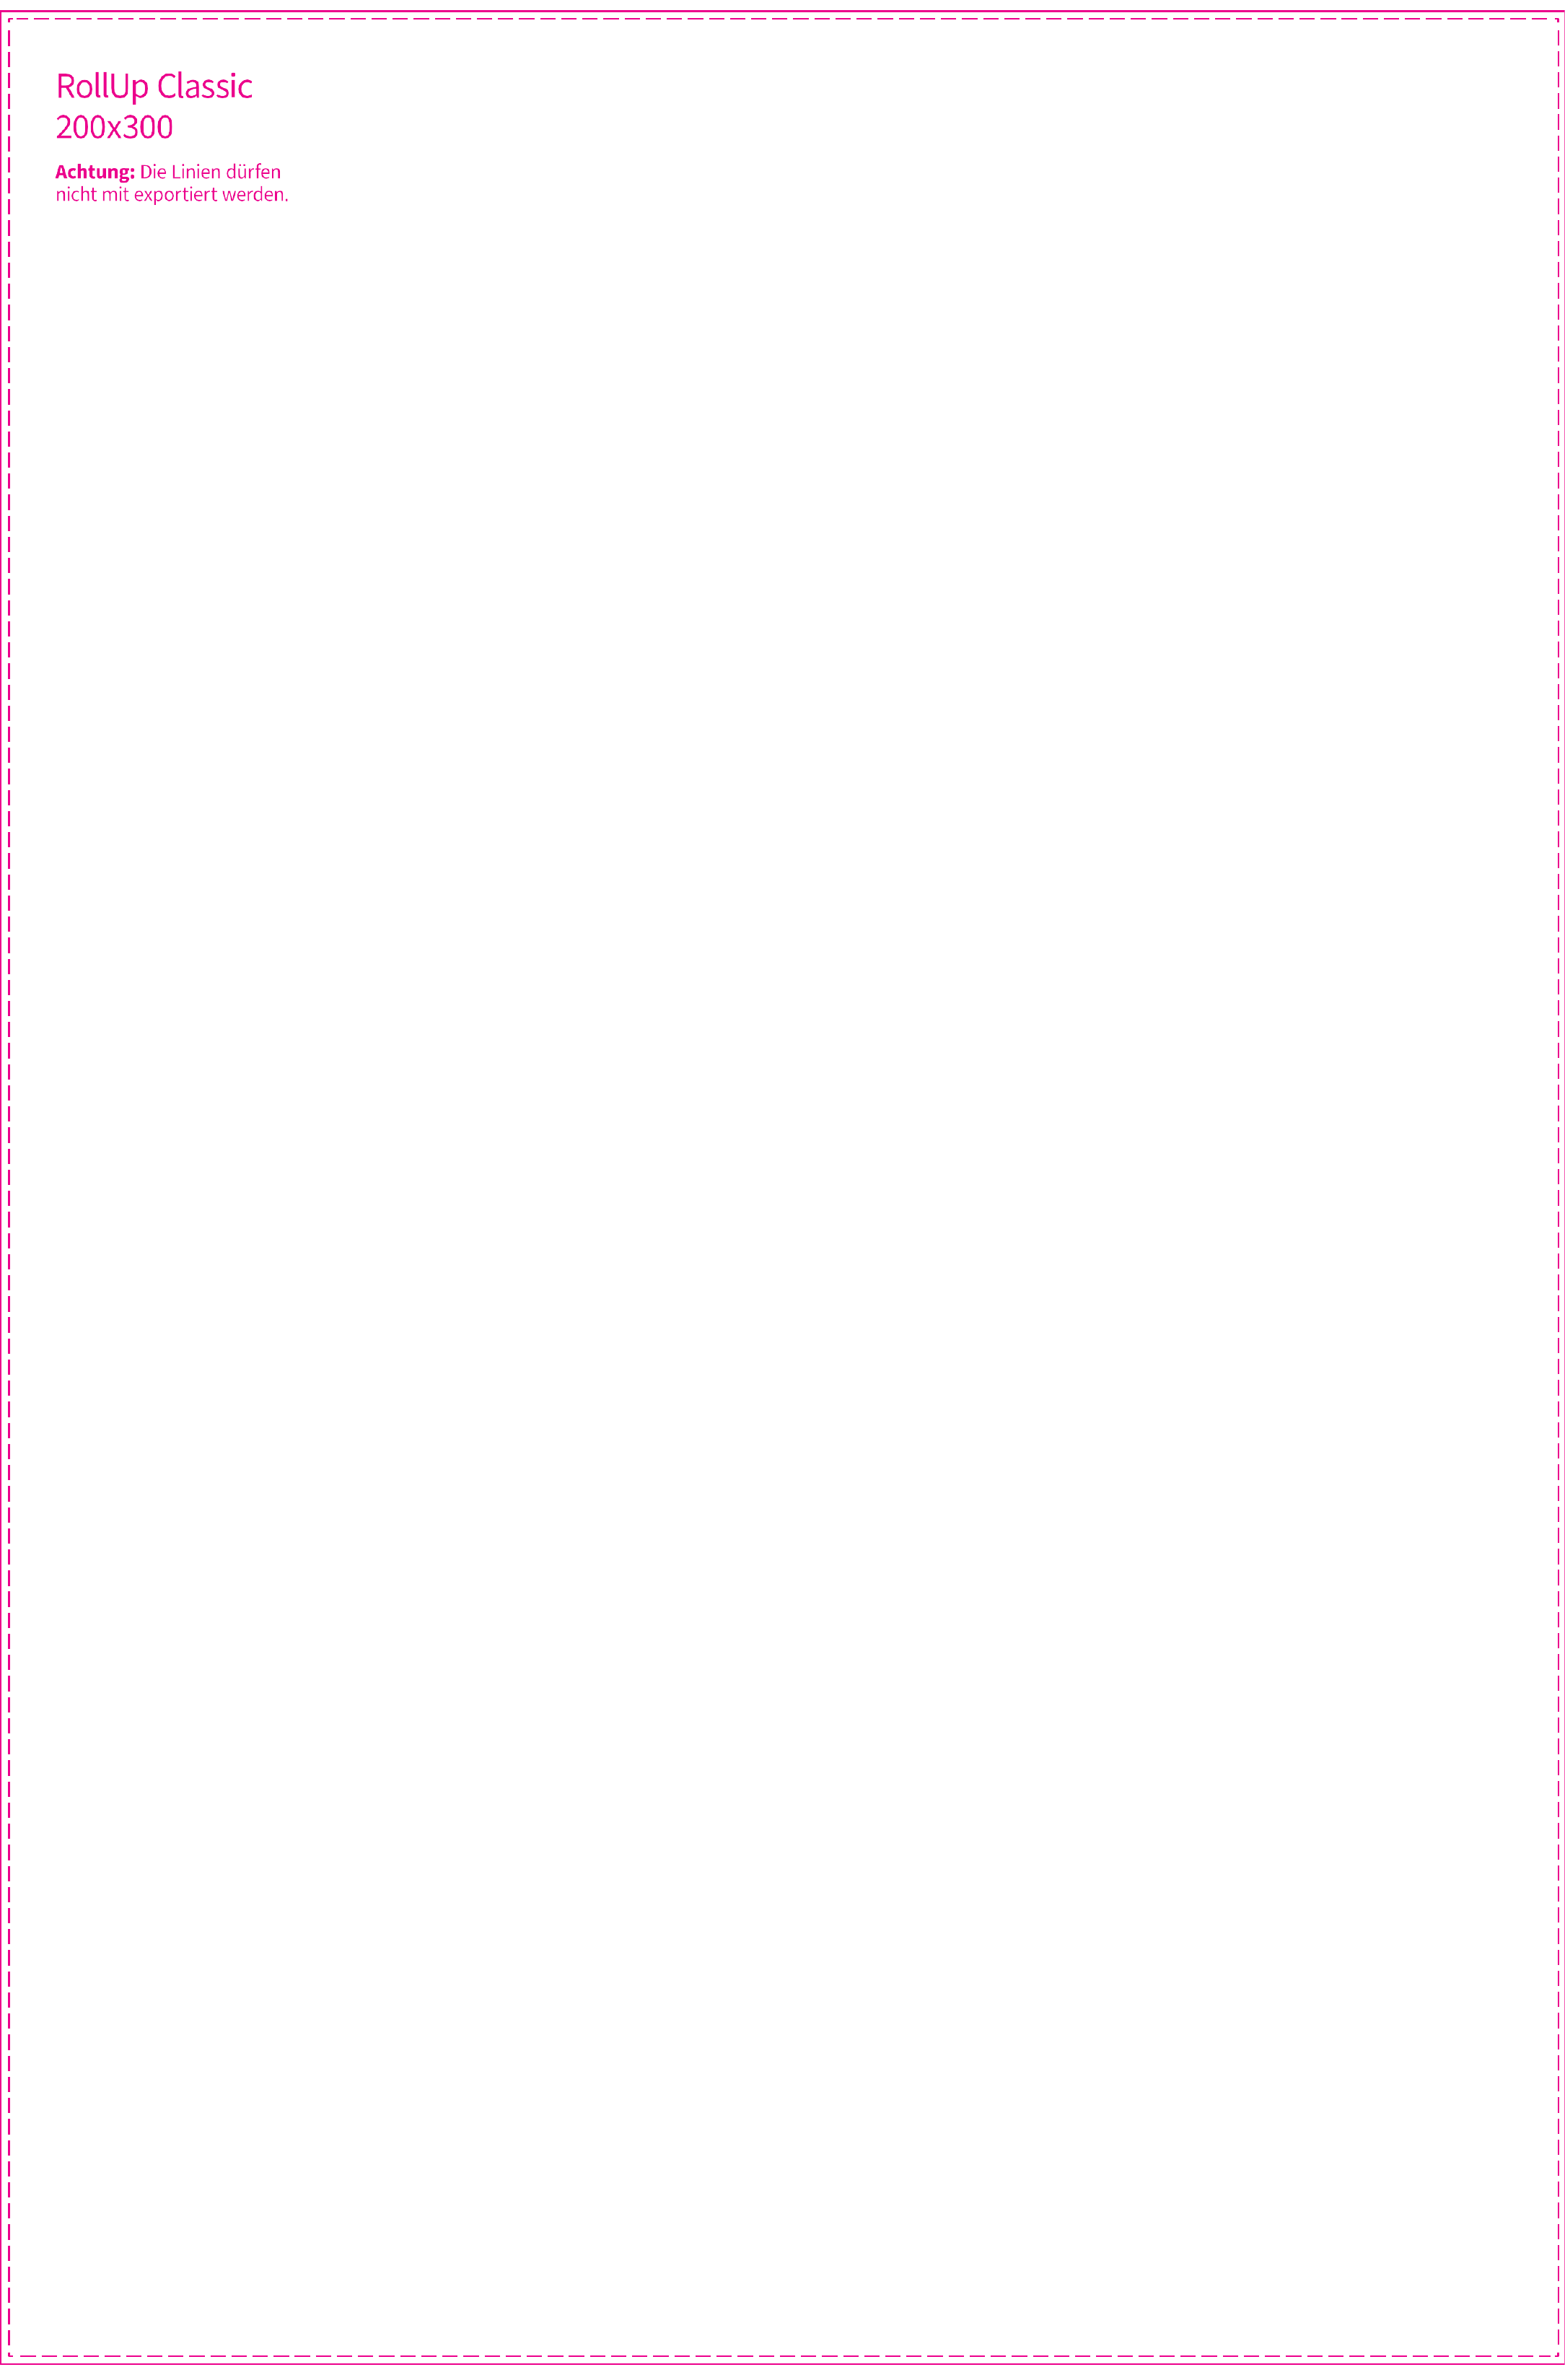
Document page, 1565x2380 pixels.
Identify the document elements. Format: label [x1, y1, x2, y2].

picture [158, 74, 176, 98]
picture [133, 79, 148, 105]
picture [201, 79, 229, 98]
picture [238, 79, 253, 98]
picture [90, 115, 138, 139]
picture [58, 74, 92, 98]
picture [111, 74, 128, 98]
picture [157, 115, 172, 139]
picture [140, 115, 155, 139]
picture [178, 71, 199, 98]
picture [56, 115, 88, 139]
picture [55, 163, 288, 205]
